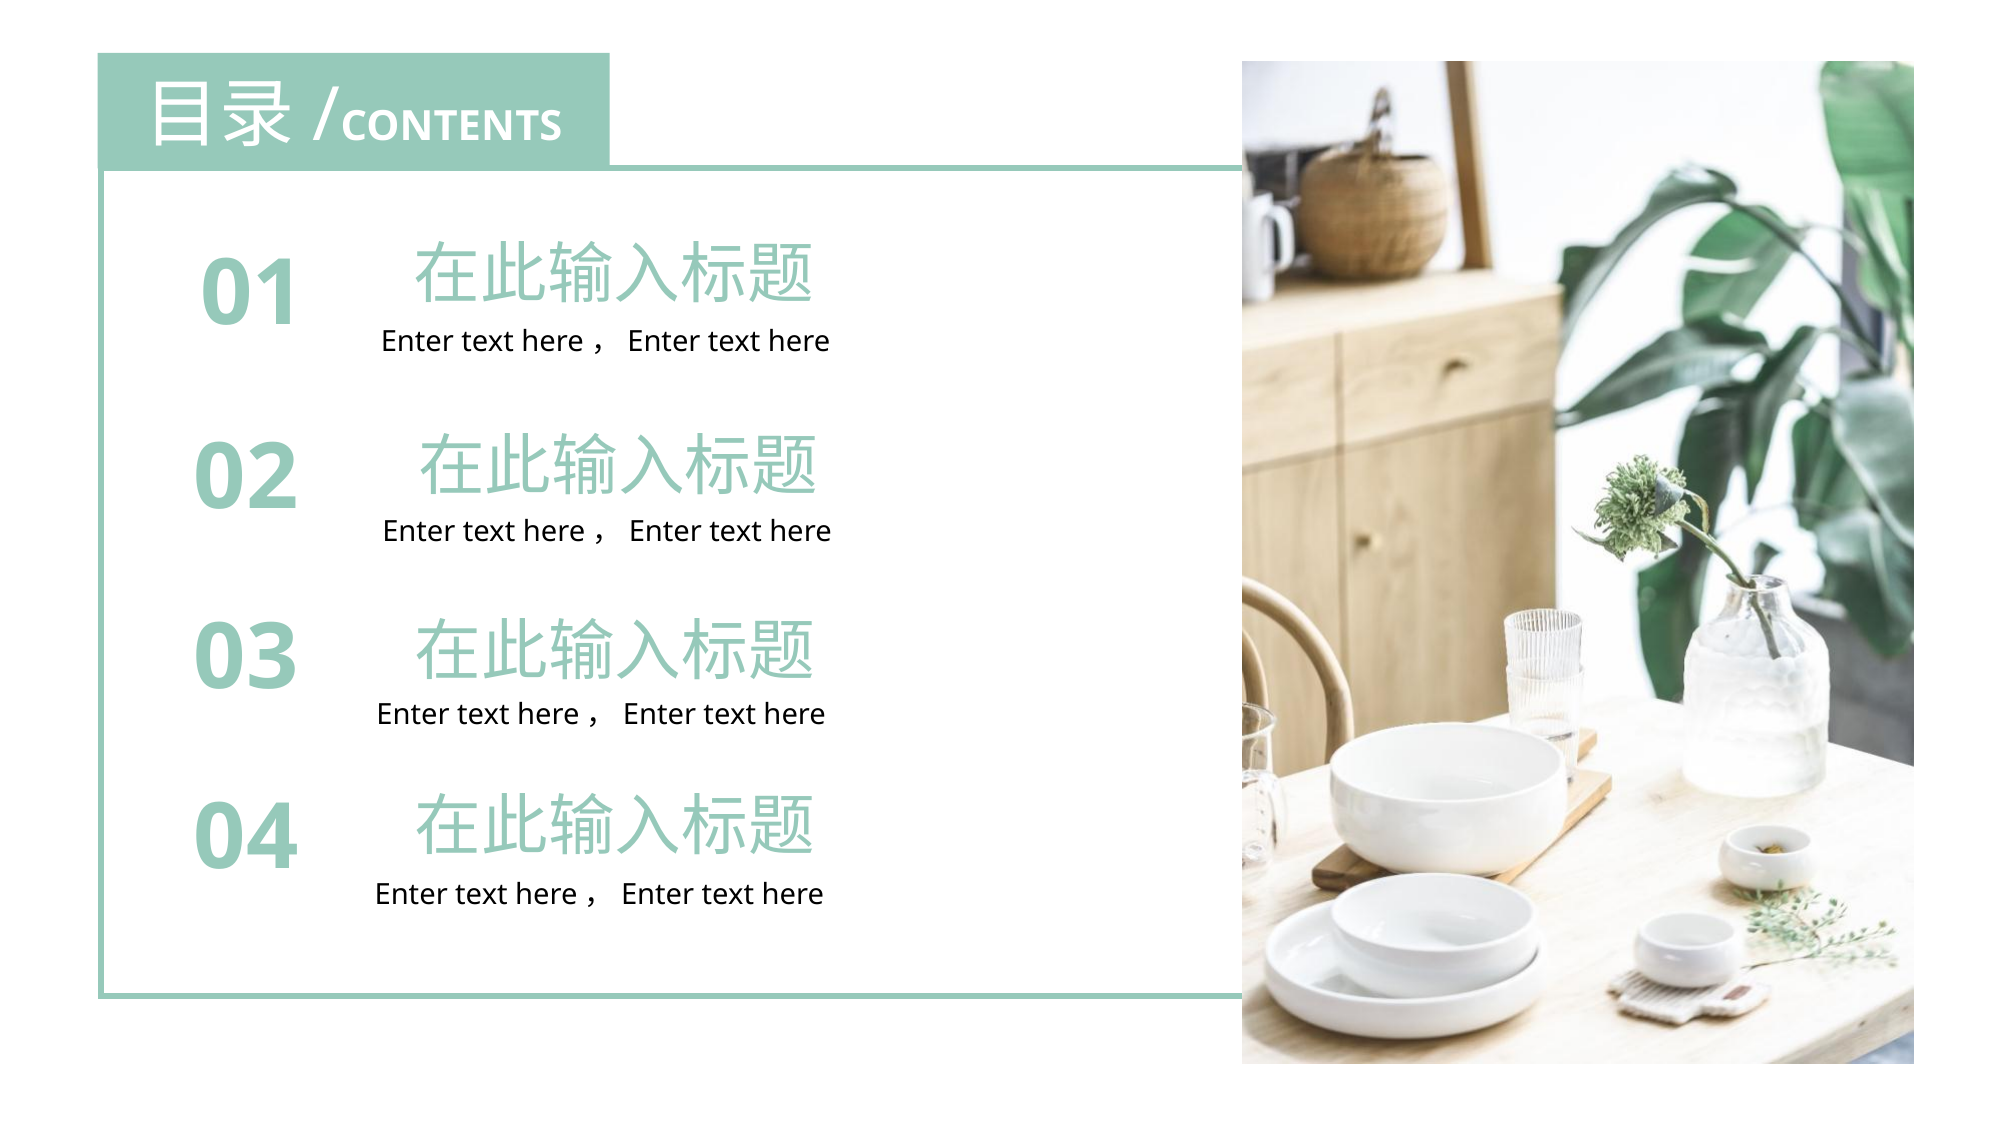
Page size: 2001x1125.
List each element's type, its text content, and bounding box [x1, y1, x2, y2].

text_box 目录/CONTENTS [96, 52, 611, 169]
text_box 02 [179, 409, 314, 534]
text_box Enter text here，Enter text here [361, 687, 925, 738]
text_box 在此输入标题 [333, 775, 897, 871]
text_box 01 [185, 225, 320, 351]
text_box Enter text here，Enter text here [366, 315, 929, 366]
picture [1242, 61, 1914, 1064]
text_box [100, 167, 1242, 997]
text_box 在此输入标题 [332, 223, 896, 319]
text_box Enter text here，Enter text here [359, 867, 923, 918]
text_box Enter text here，Enter text here [367, 504, 931, 555]
text_box 在此输入标题 [343, 415, 893, 511]
text_box 03 [179, 589, 314, 715]
text_box 04 [179, 769, 314, 895]
text_box 在此输入标题 [340, 600, 890, 696]
